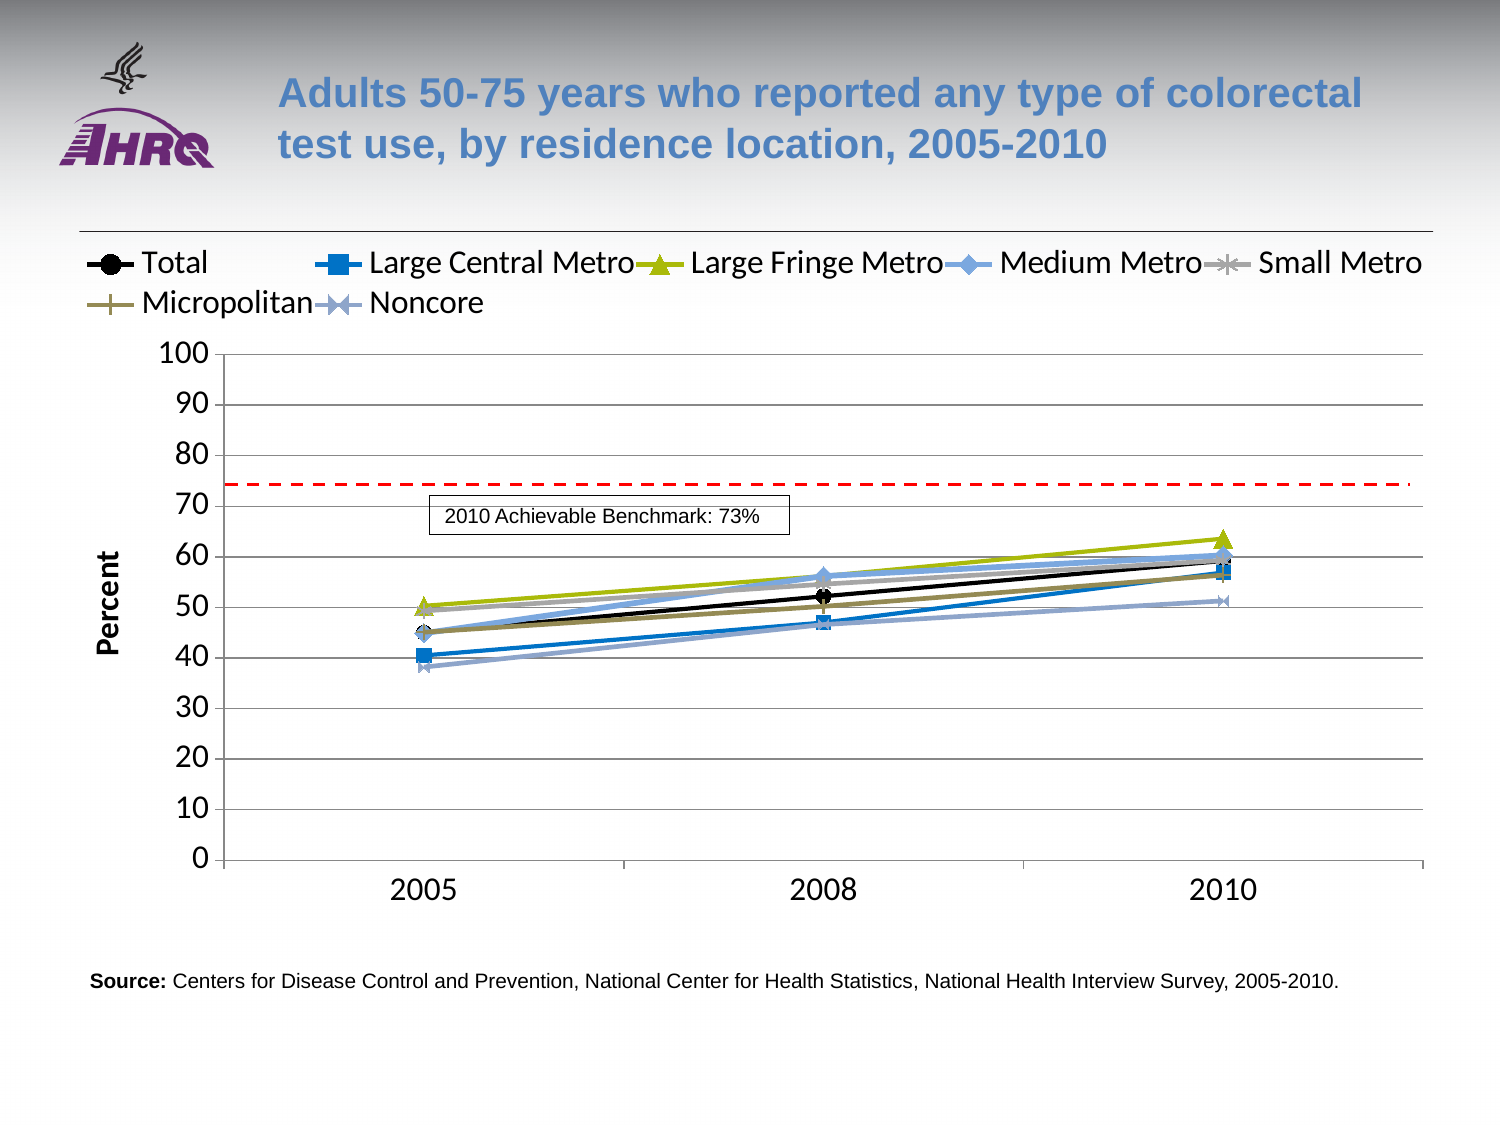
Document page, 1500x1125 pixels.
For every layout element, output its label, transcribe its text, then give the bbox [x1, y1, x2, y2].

text_box Source: Centers for Disease Control and Prevention, National Center for Health Statistics, National Health Interview Survey, 2005-2010. [74, 960, 1425, 1000]
title Adults 50-75 years who reported any type of colorectal test use, by residence location, 2005-2010 [262, 45, 1425, 188]
picture [0, 0, 1500, 1125]
chart [74, 239, 1426, 931]
